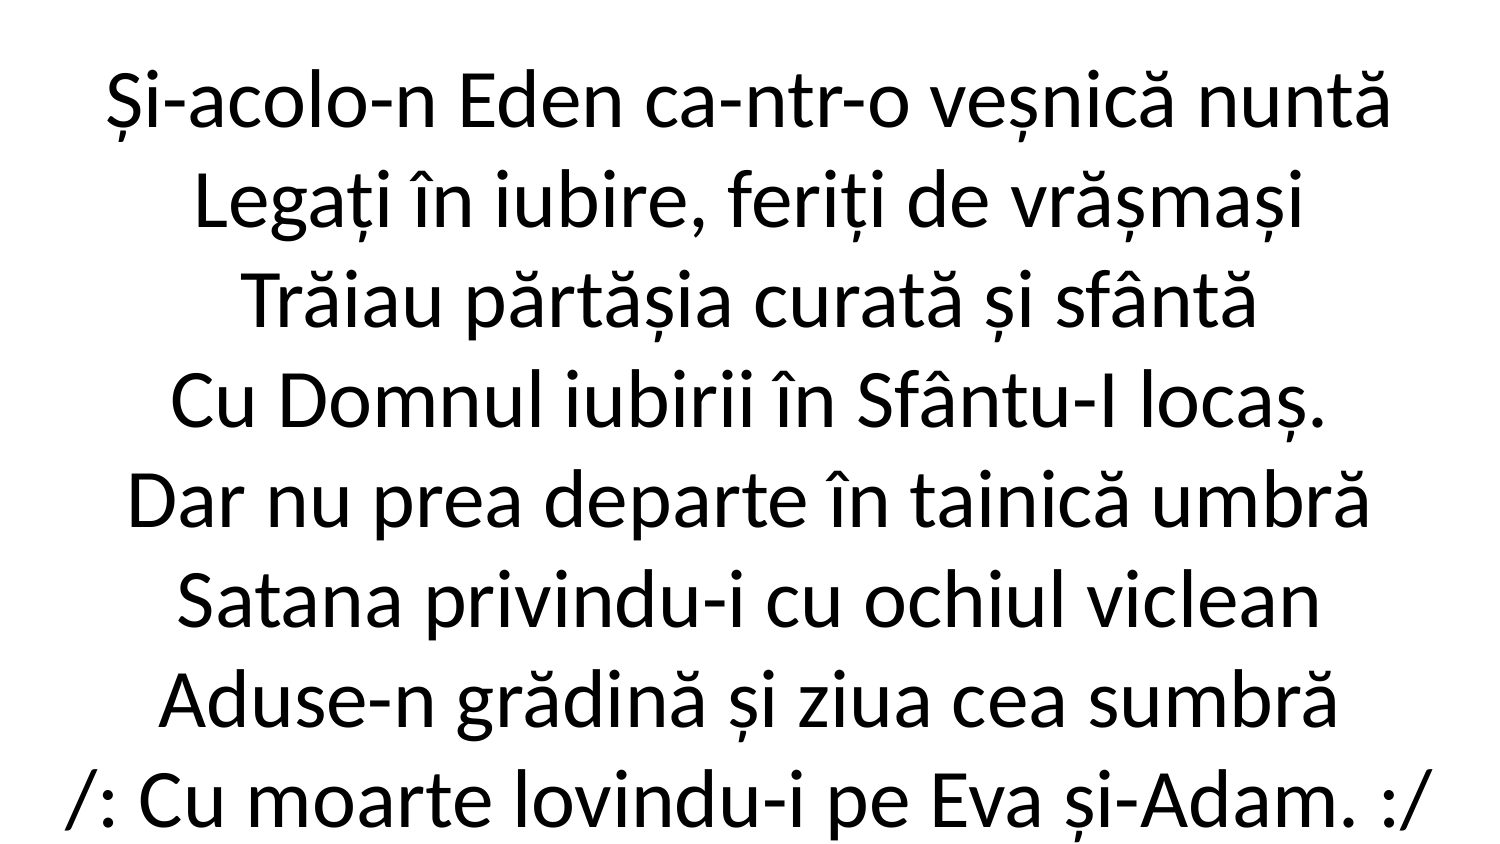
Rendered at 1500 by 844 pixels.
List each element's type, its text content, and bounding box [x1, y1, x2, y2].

text_box Și-acolo-n Eden ca-ntr-o veșnică nuntă Legați în iubire, feriți de vrășmași Trăiau părtășia curată și sfântă Cu Domnul iubirii în Sfântu-I locaș. Dar nu prea departe în tainică umbră Satana privindu-i cu ochiul viclean Aduse-n grădină și ziua cea sumbră /: Cu moarte lovindu-i pe Eva și-Adam. :/ [51, 0, 1449, 844]
